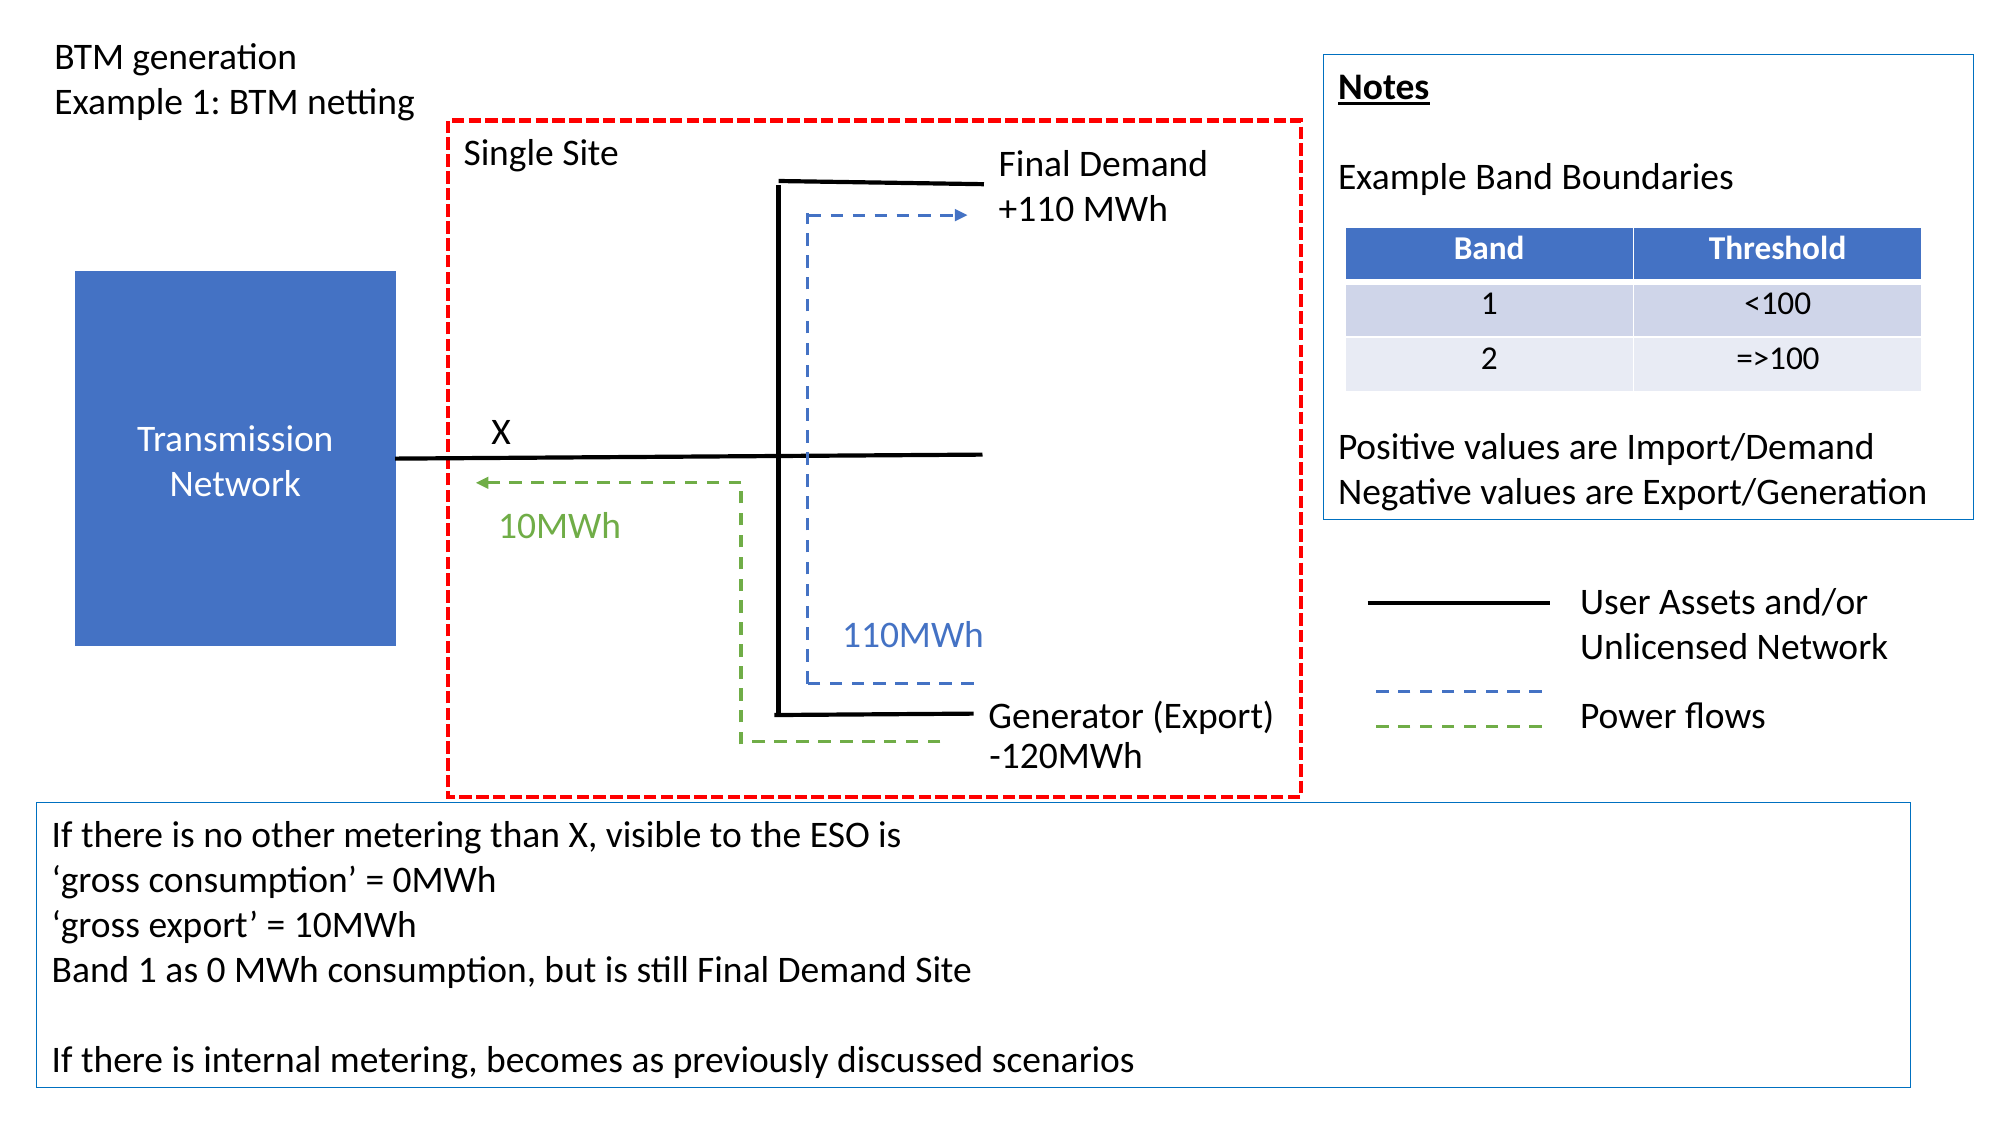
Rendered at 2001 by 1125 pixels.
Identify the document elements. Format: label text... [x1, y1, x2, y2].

text_box Single Site [448, 120, 635, 181]
table_cell 1 [1346, 285, 1633, 336]
table_cell <100 [1634, 285, 1921, 336]
text_box Power flows [1565, 683, 1974, 744]
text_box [395, 454, 778, 459]
text_box [447, 119, 1302, 798]
text_box 110MWh [827, 602, 1013, 663]
table_cell 2 [1346, 338, 1633, 391]
text_box User Assets and/or Unlicensed Network [1565, 569, 1974, 675]
text_box -120MWh [974, 724, 1158, 784]
text_box X [476, 399, 526, 454]
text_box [778, 181, 983, 185]
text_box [779, 454, 807, 459]
table_header Threshold [1634, 228, 1921, 279]
text_box BTM generation Example 1: BTM netting [39, 24, 431, 130]
text_box Final Demand +110 MWh [983, 131, 1224, 237]
text_box If there is no other metering than X, visible to the ESO is ‘gross consumption’ = 0MWh ‘gross export’ = 10MWh Band 1 as 0 MWh consumption, but is still Final Demand Site If there is internal metering, becomes as previously discussed scenarios [36, 802, 1911, 1088]
text_box Generator (Export) [973, 683, 1293, 744]
table_cell =>100 [1634, 338, 1921, 391]
text_box Transmission Network [75, 271, 396, 646]
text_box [808, 454, 983, 459]
table_header Band [1346, 228, 1633, 279]
text_box Notes Example Band Boundaries Positive values are Import/Demand Negative values are Export/Generation [1323, 54, 1974, 520]
text_box 10MWh [483, 494, 650, 554]
